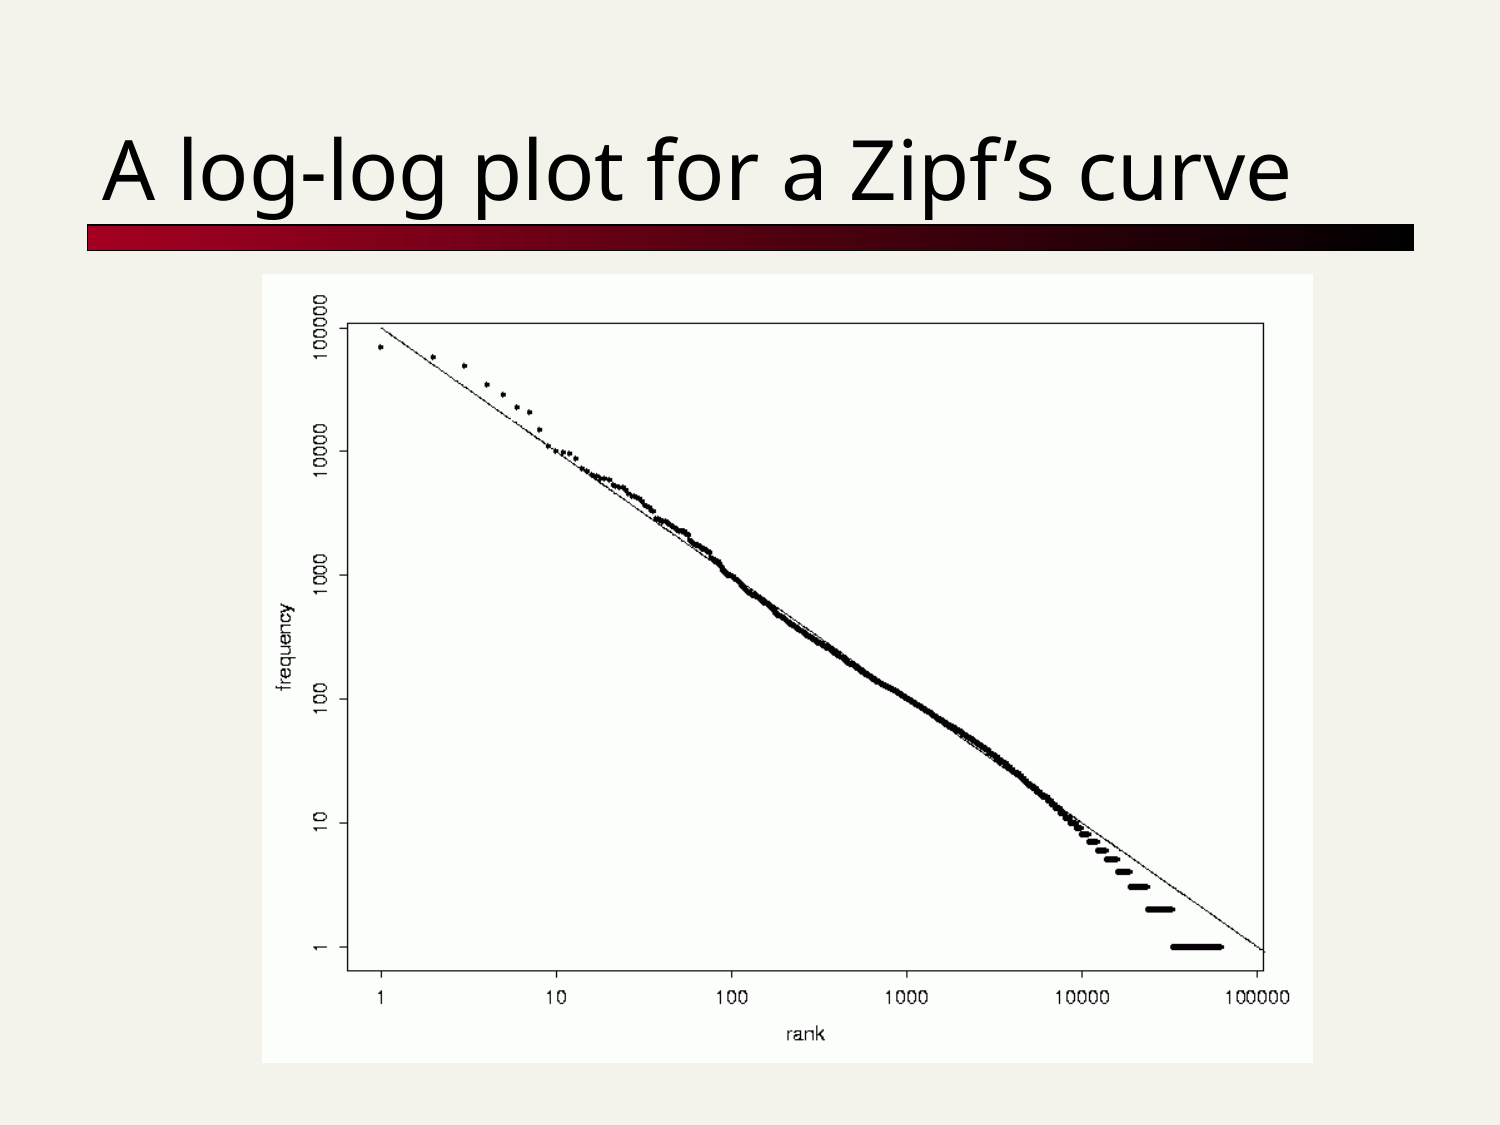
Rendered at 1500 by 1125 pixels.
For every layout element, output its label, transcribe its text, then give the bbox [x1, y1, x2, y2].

picture [262, 274, 1313, 1063]
title A log-log plot for a Zipf’s curve [87, 62, 1413, 226]
